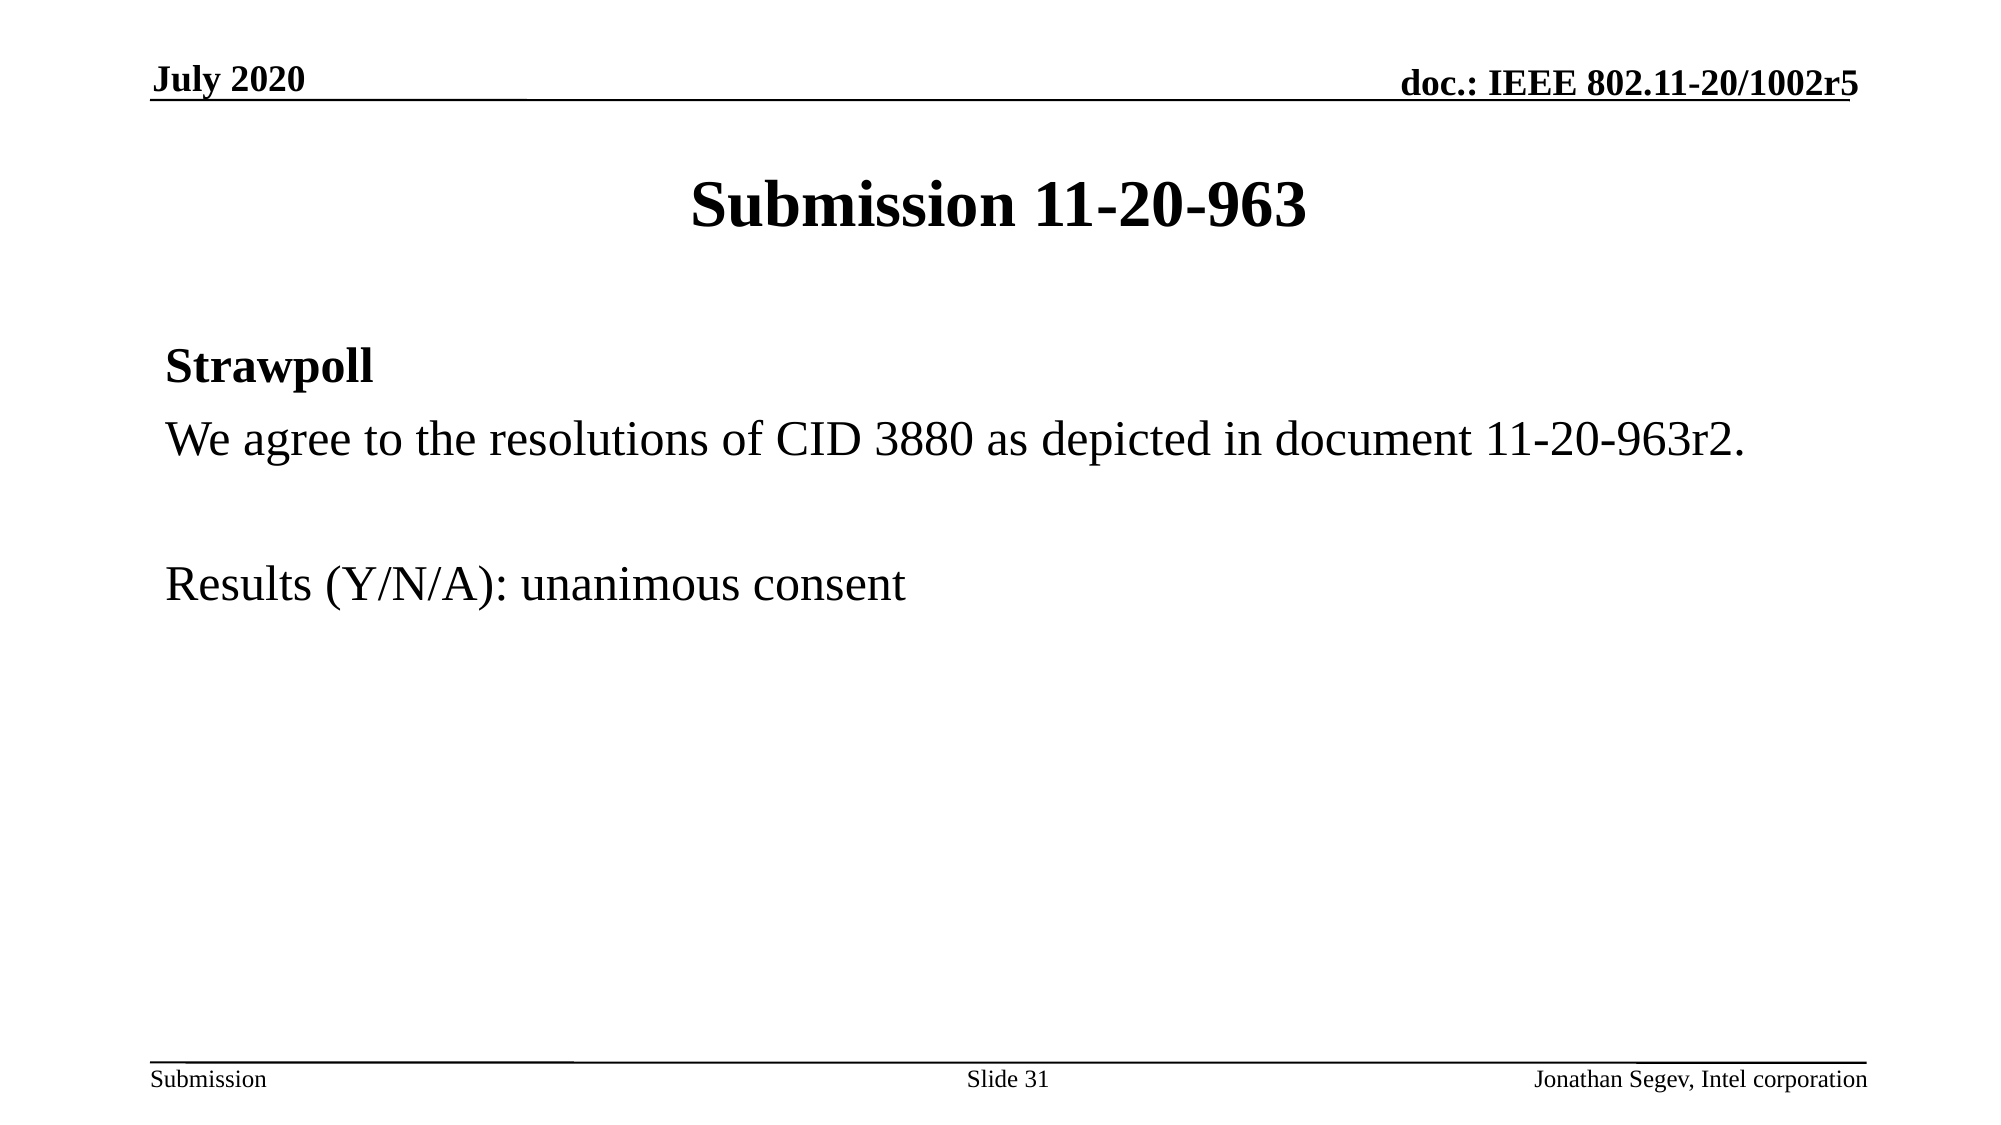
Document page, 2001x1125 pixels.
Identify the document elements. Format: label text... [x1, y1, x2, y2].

footer Jonathan Segev, Intel corporation [1171, 1061, 1869, 1093]
slide_number Slide 31 [950, 1061, 1067, 1123]
list Strawpoll We agree to the resolutions of CID 3880 as depicted in document 11-20-963r2. Results (Y/N/A): unanimous consent [149, 324, 1850, 1000]
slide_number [152, 54, 563, 100]
title Submission 11-20-963 [149, 112, 1850, 288]
